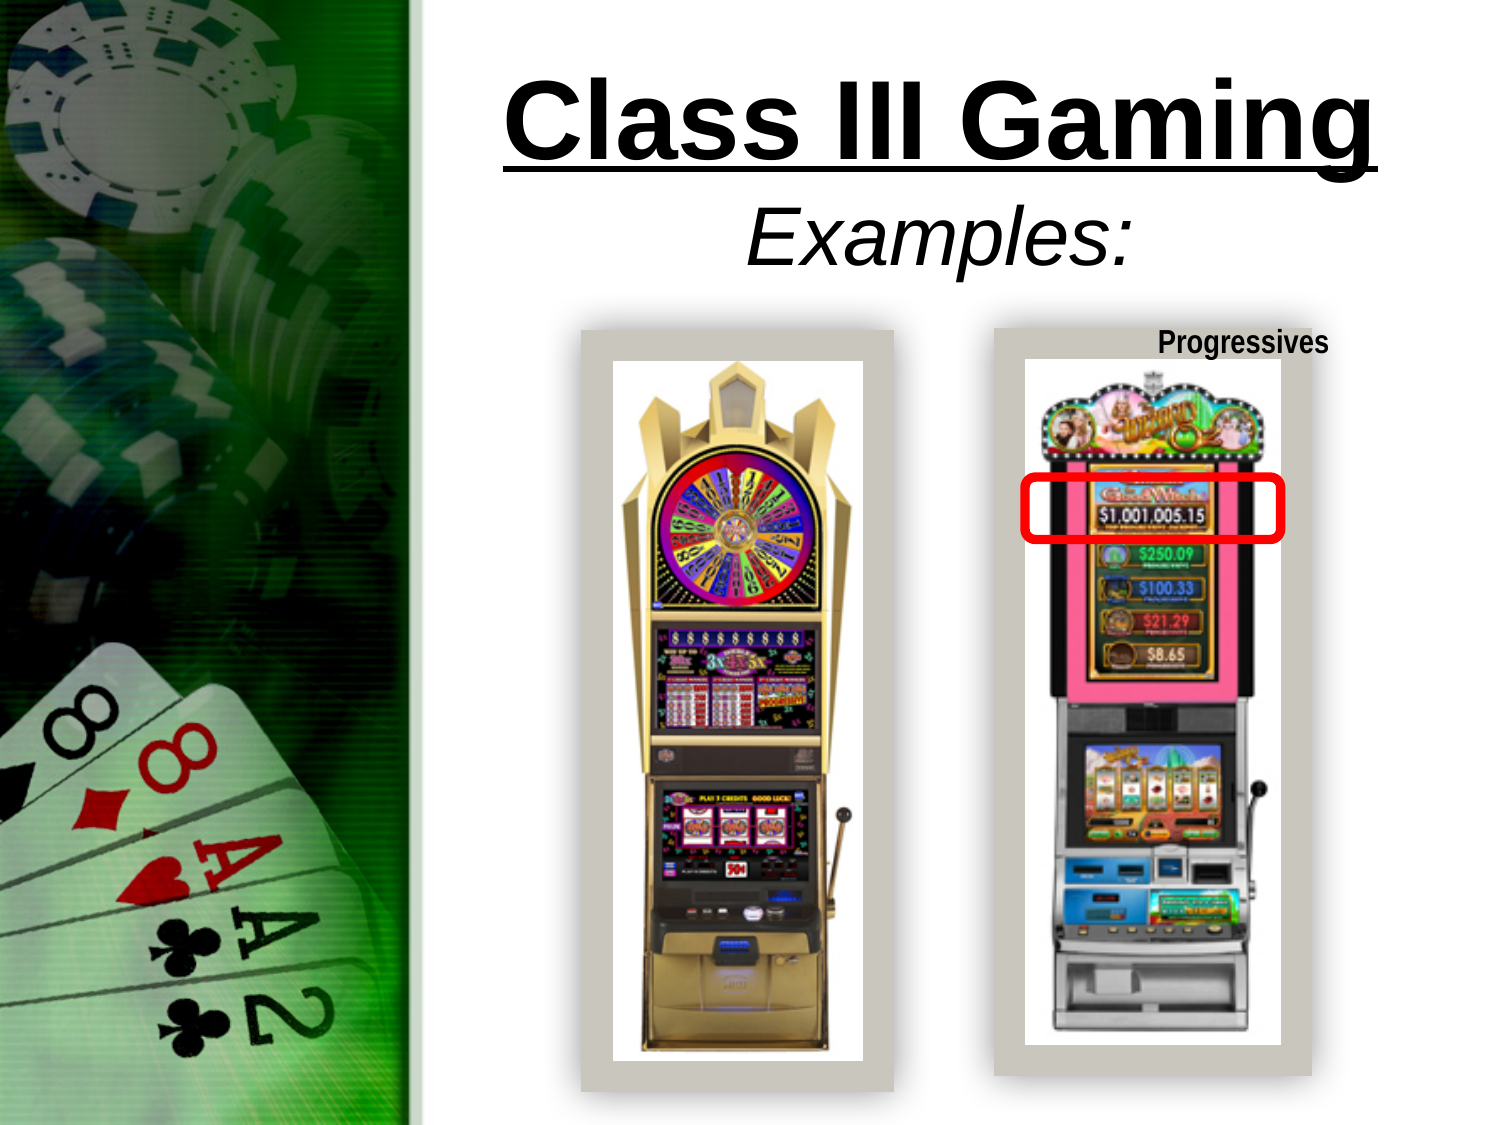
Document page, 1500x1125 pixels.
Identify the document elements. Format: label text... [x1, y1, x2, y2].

picture [0, 0, 1500, 1125]
text_box Class III Gaming Examples: [384, 39, 1497, 264]
text_box Progressives [1124, 312, 1363, 368]
